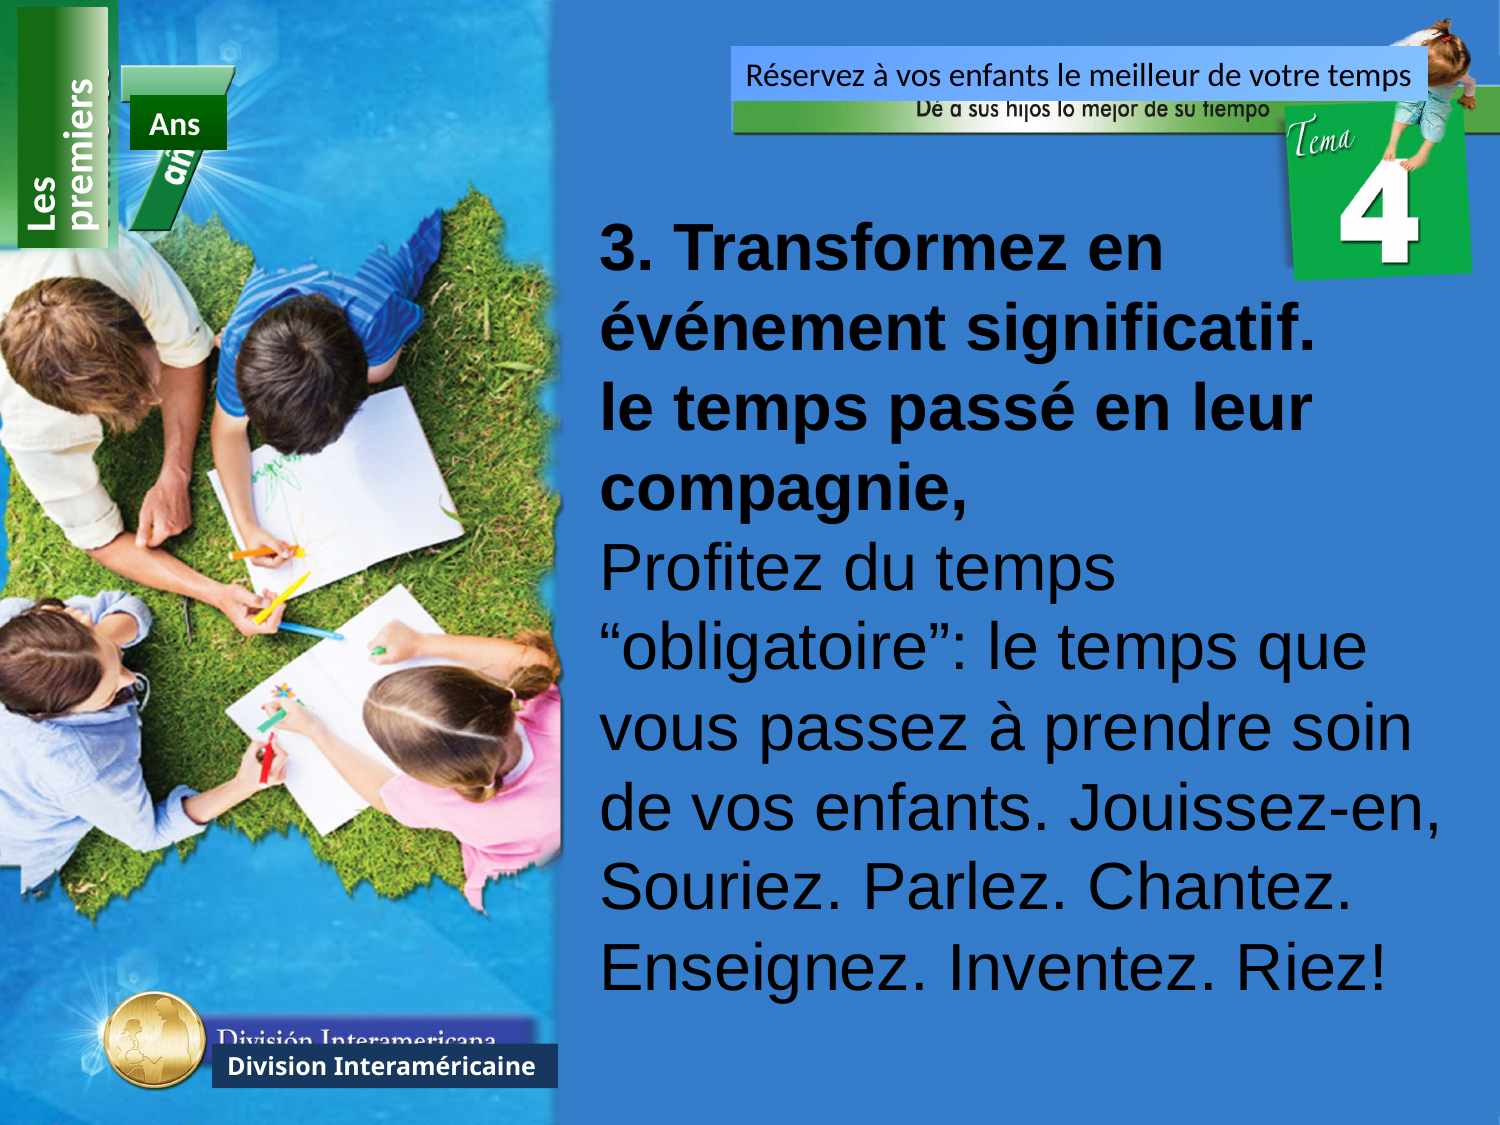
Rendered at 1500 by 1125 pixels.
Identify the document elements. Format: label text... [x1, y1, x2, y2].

picture [0, 0, 1500, 1125]
text_box Ans [130, 95, 227, 150]
text_box 3. Transformez en événement significatif. le temps passé en leur compagnie, Profitez du temps “obligatoire”: le temps que vous passez à prendre soin de vos enfants. Jouissez-en, Souriez. Parlez. Chantez. Enseignez. Inventez. Riez! [584, 196, 1500, 1011]
text_box Division Interaméricaine [212, 1043, 558, 1089]
text_box Réservez à vos enfants le meilleur de votre temps [730, 46, 1428, 101]
text_box Les premiers [17, 7, 108, 248]
